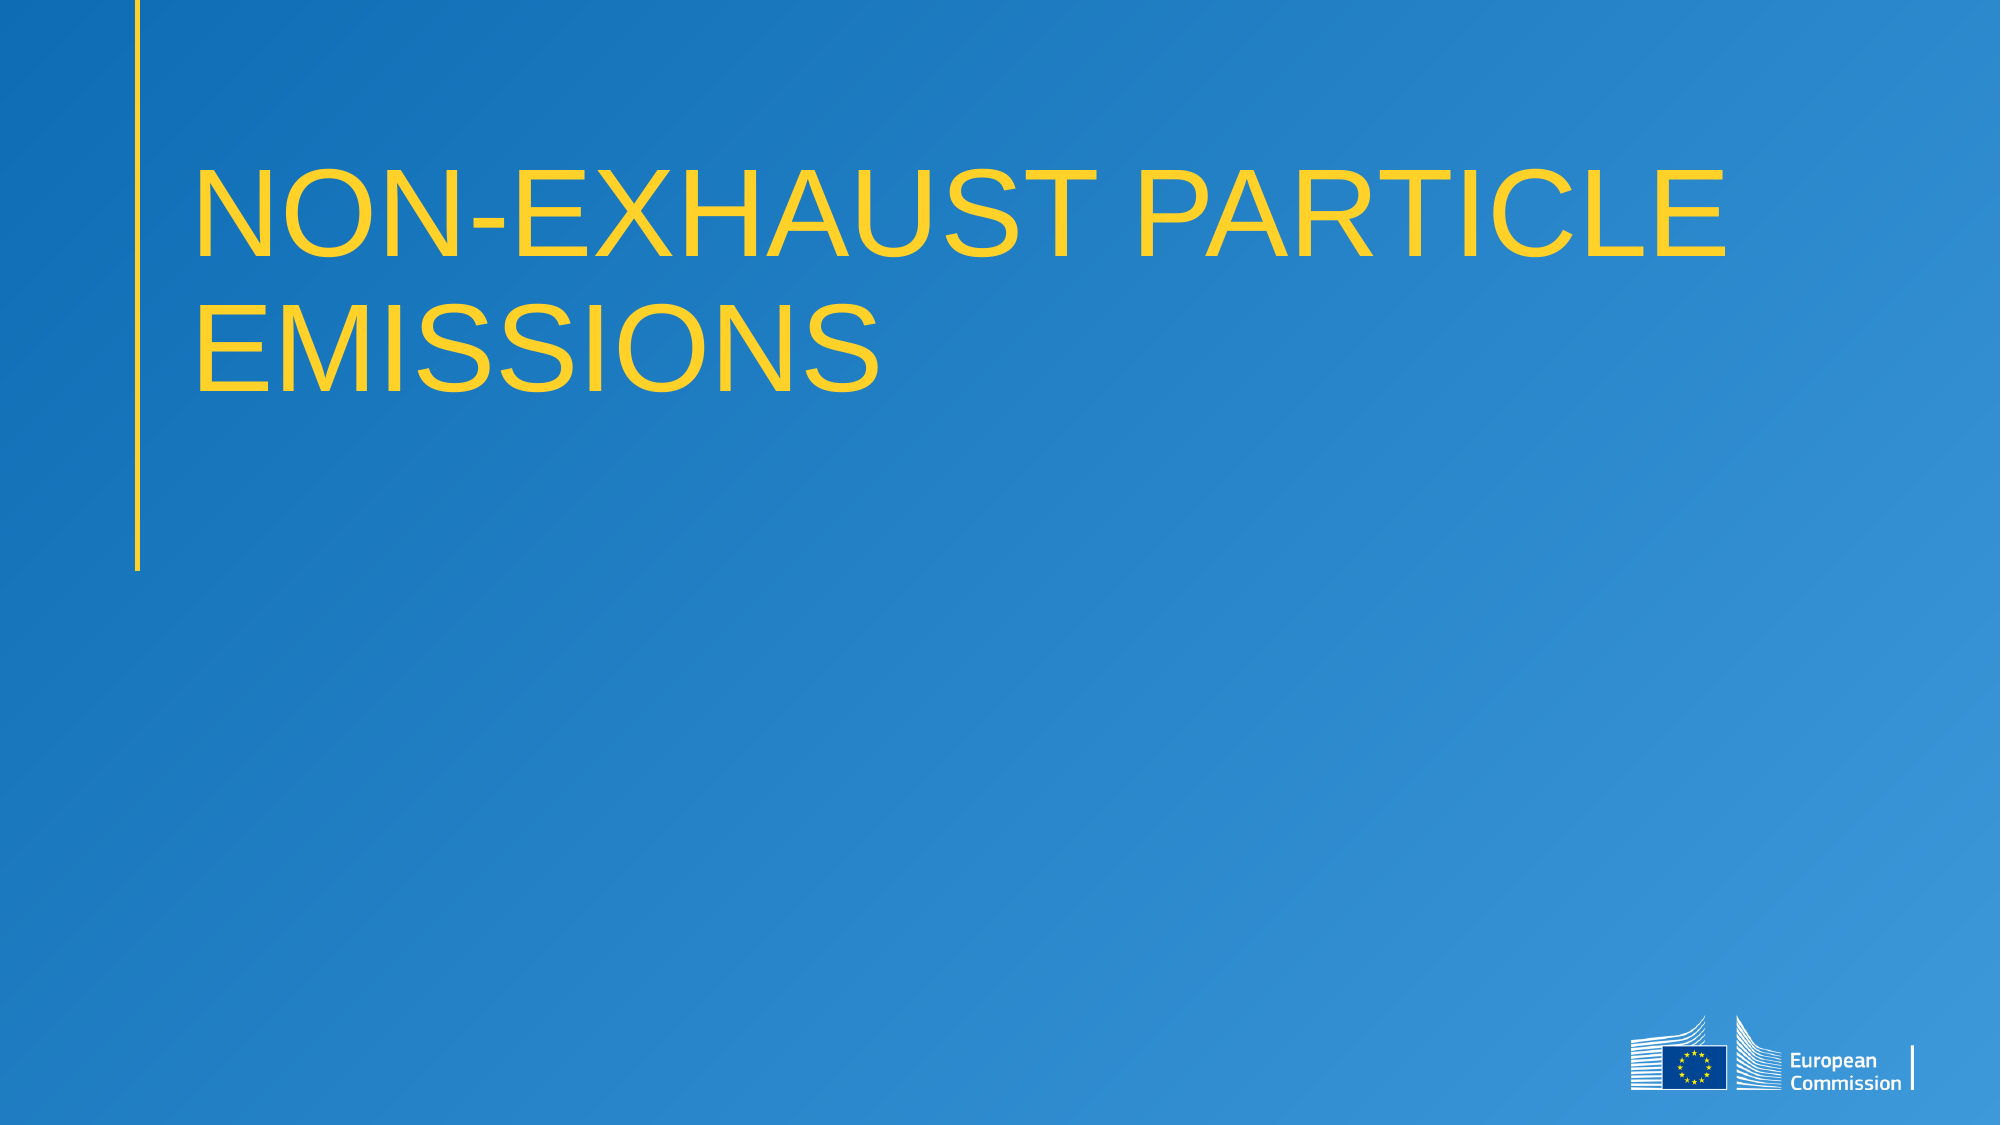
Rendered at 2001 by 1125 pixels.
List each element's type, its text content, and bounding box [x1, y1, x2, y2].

picture [1631, 1015, 1914, 1090]
title NON-EXHAUST PARTICLE EMISSIONS [175, 184, 1863, 576]
